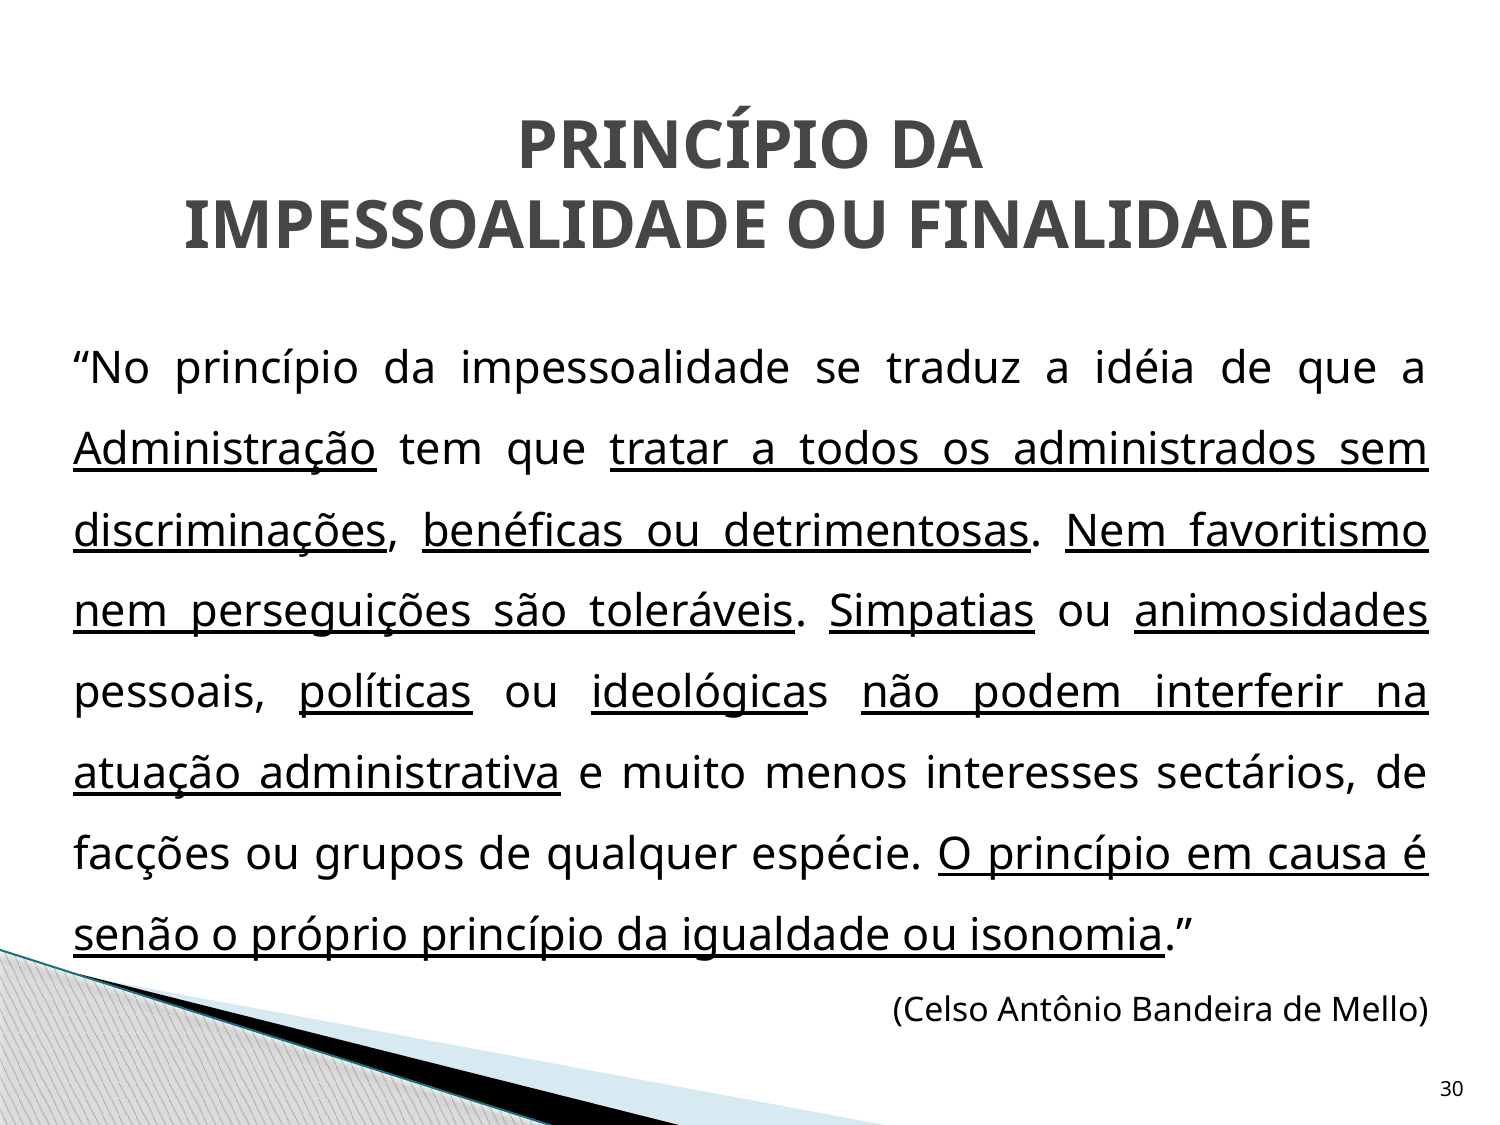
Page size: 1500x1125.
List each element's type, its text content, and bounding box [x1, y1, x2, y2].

list “No princípio da impessoalidade se traduz a idéia de que a Administração tem que tratar a todos os administrados sem discriminações, benéficas ou detrimentosas. Nem favoritismo nem perseguições são toleráveis. Simpatias ou animosidades pessoais, políticas ou ideológicas não podem interferir na atuação administrativa e muito menos interesses sectários, de facções ou grupos de qualquer espécie. O princípio em causa é senão o próprio princípio da igualdade ou isonomia.” (Celso Antônio Bandeira de Mello) [0, 304, 1444, 1043]
title PRINCÍPIO DA IMPESSOALIDADE OU FINALIDADE [0, 58, 1500, 305]
slide_number 30 [1418, 1051, 1479, 1112]
